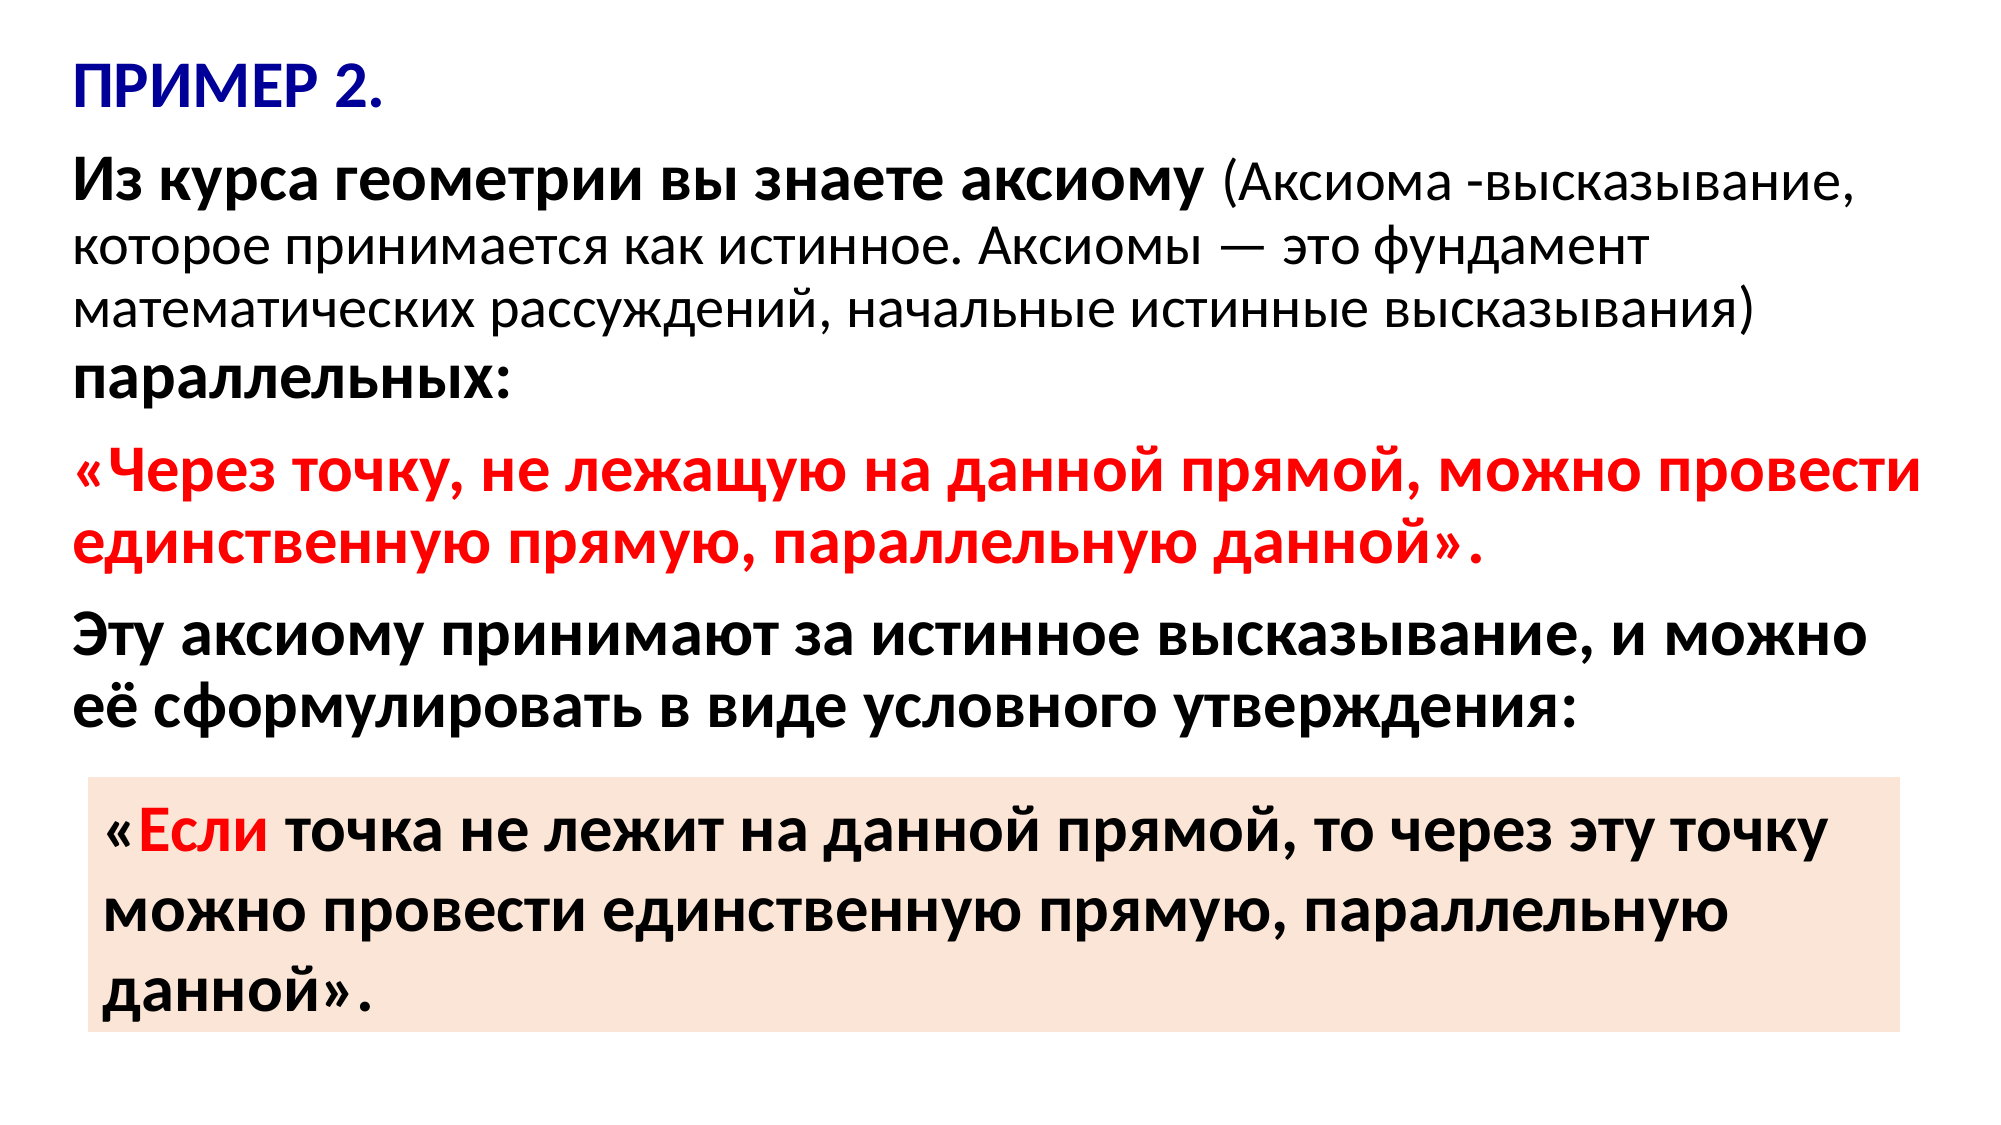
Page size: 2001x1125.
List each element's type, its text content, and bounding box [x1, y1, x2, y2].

list ПРИМЕР 2. Из курса геометрии вы знаете аксиому (Аксиома -высказывание, которое принимается как истинное. Аксиомы — это фундамент математических рассуждений, начальные истинные высказывания) параллельных: «Через точку, не лежащую на данной прямой, можно провести единственную прямую, параллельную данной». Эту аксиому принимают за истинное высказывание, и можно её сформулировать в виде условного утверждения: [57, 42, 1943, 757]
text_box «Если точка не лежит на данной прямой, то через эту точку можно провести единственную прямую, параллельную данной». [88, 777, 1900, 1032]
